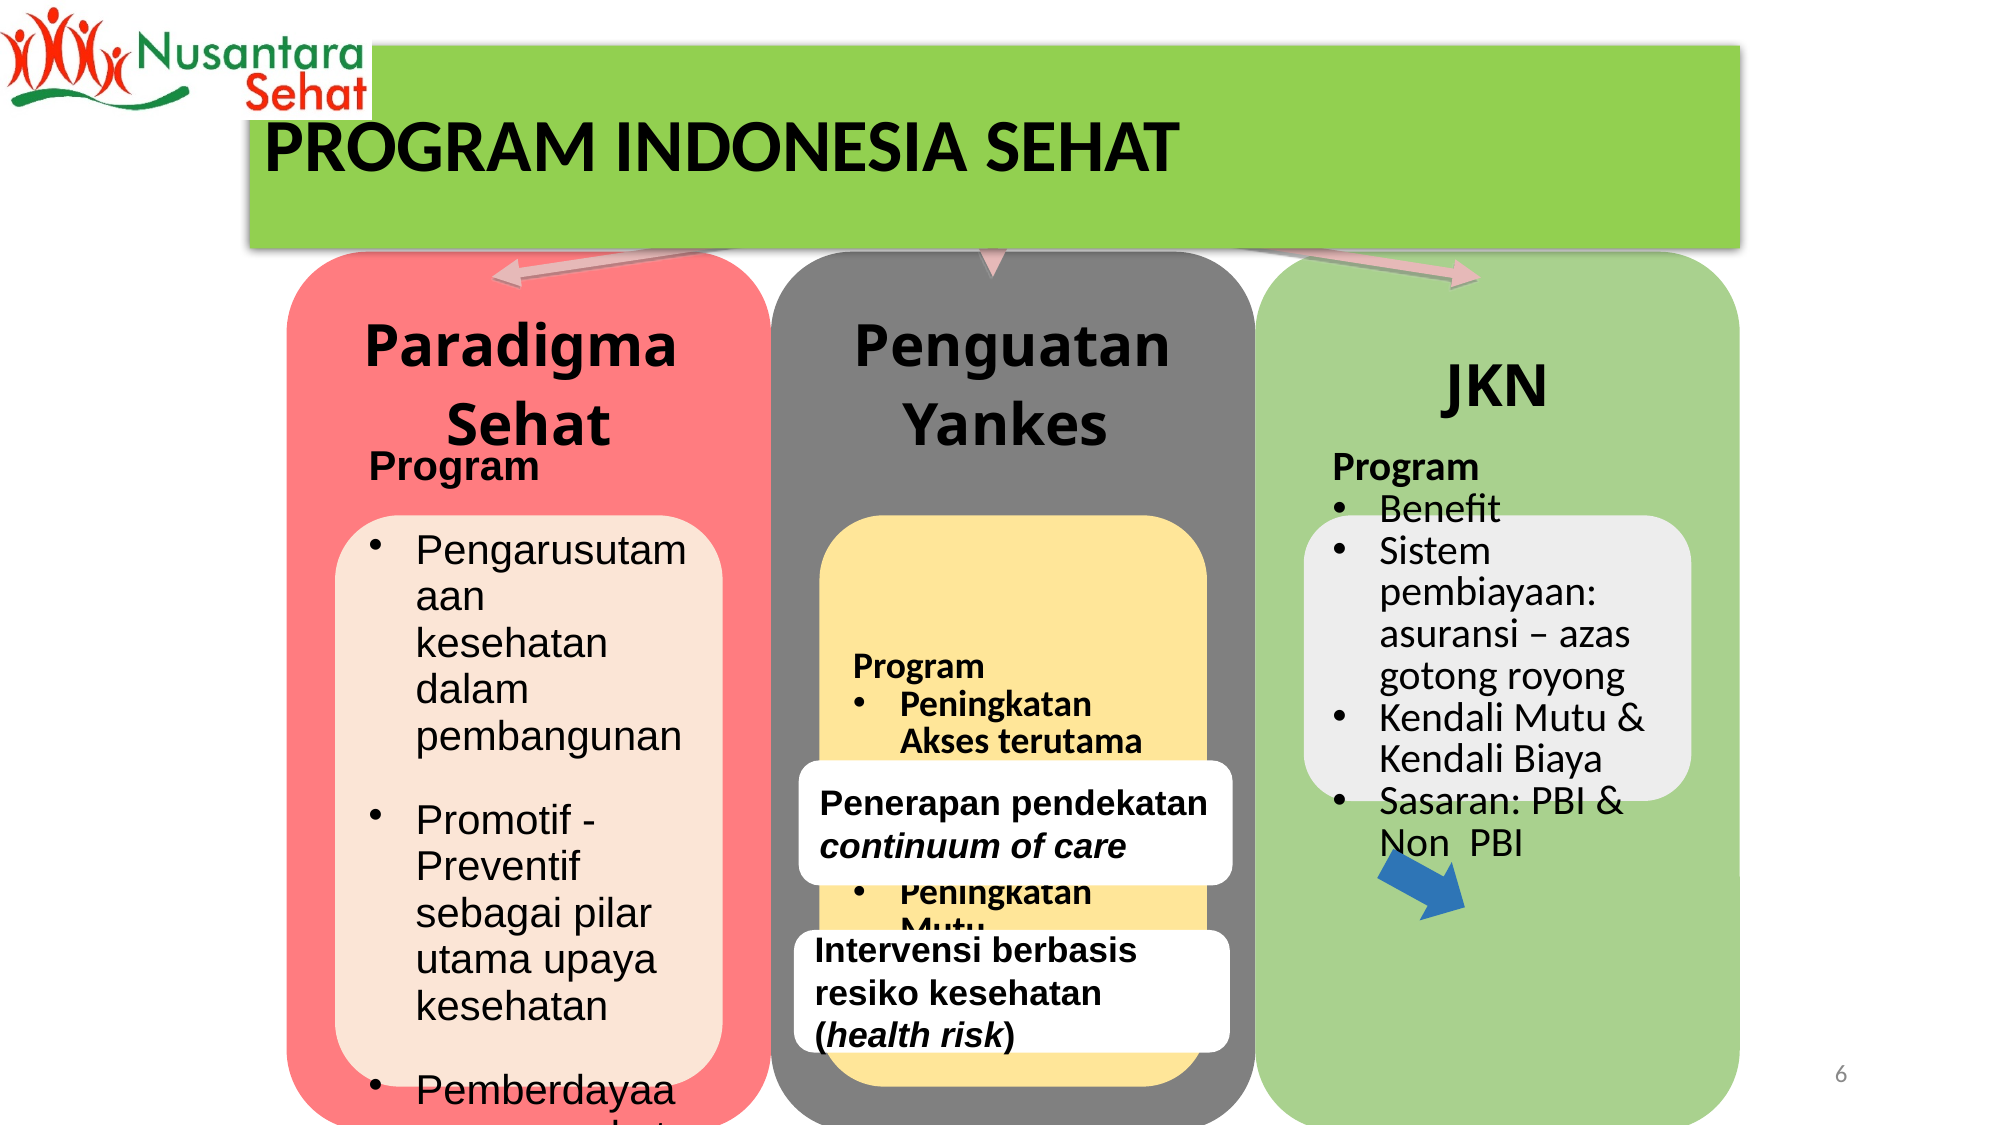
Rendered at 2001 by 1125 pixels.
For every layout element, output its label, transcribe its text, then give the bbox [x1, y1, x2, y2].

title PROGRAM INDONESIA SEHAT [249, 45, 1740, 249]
slide_number 6 [1740, 1042, 1863, 1103]
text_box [286, 251, 1740, 1125]
picture [0, 0, 372, 121]
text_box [491, 202, 1481, 278]
